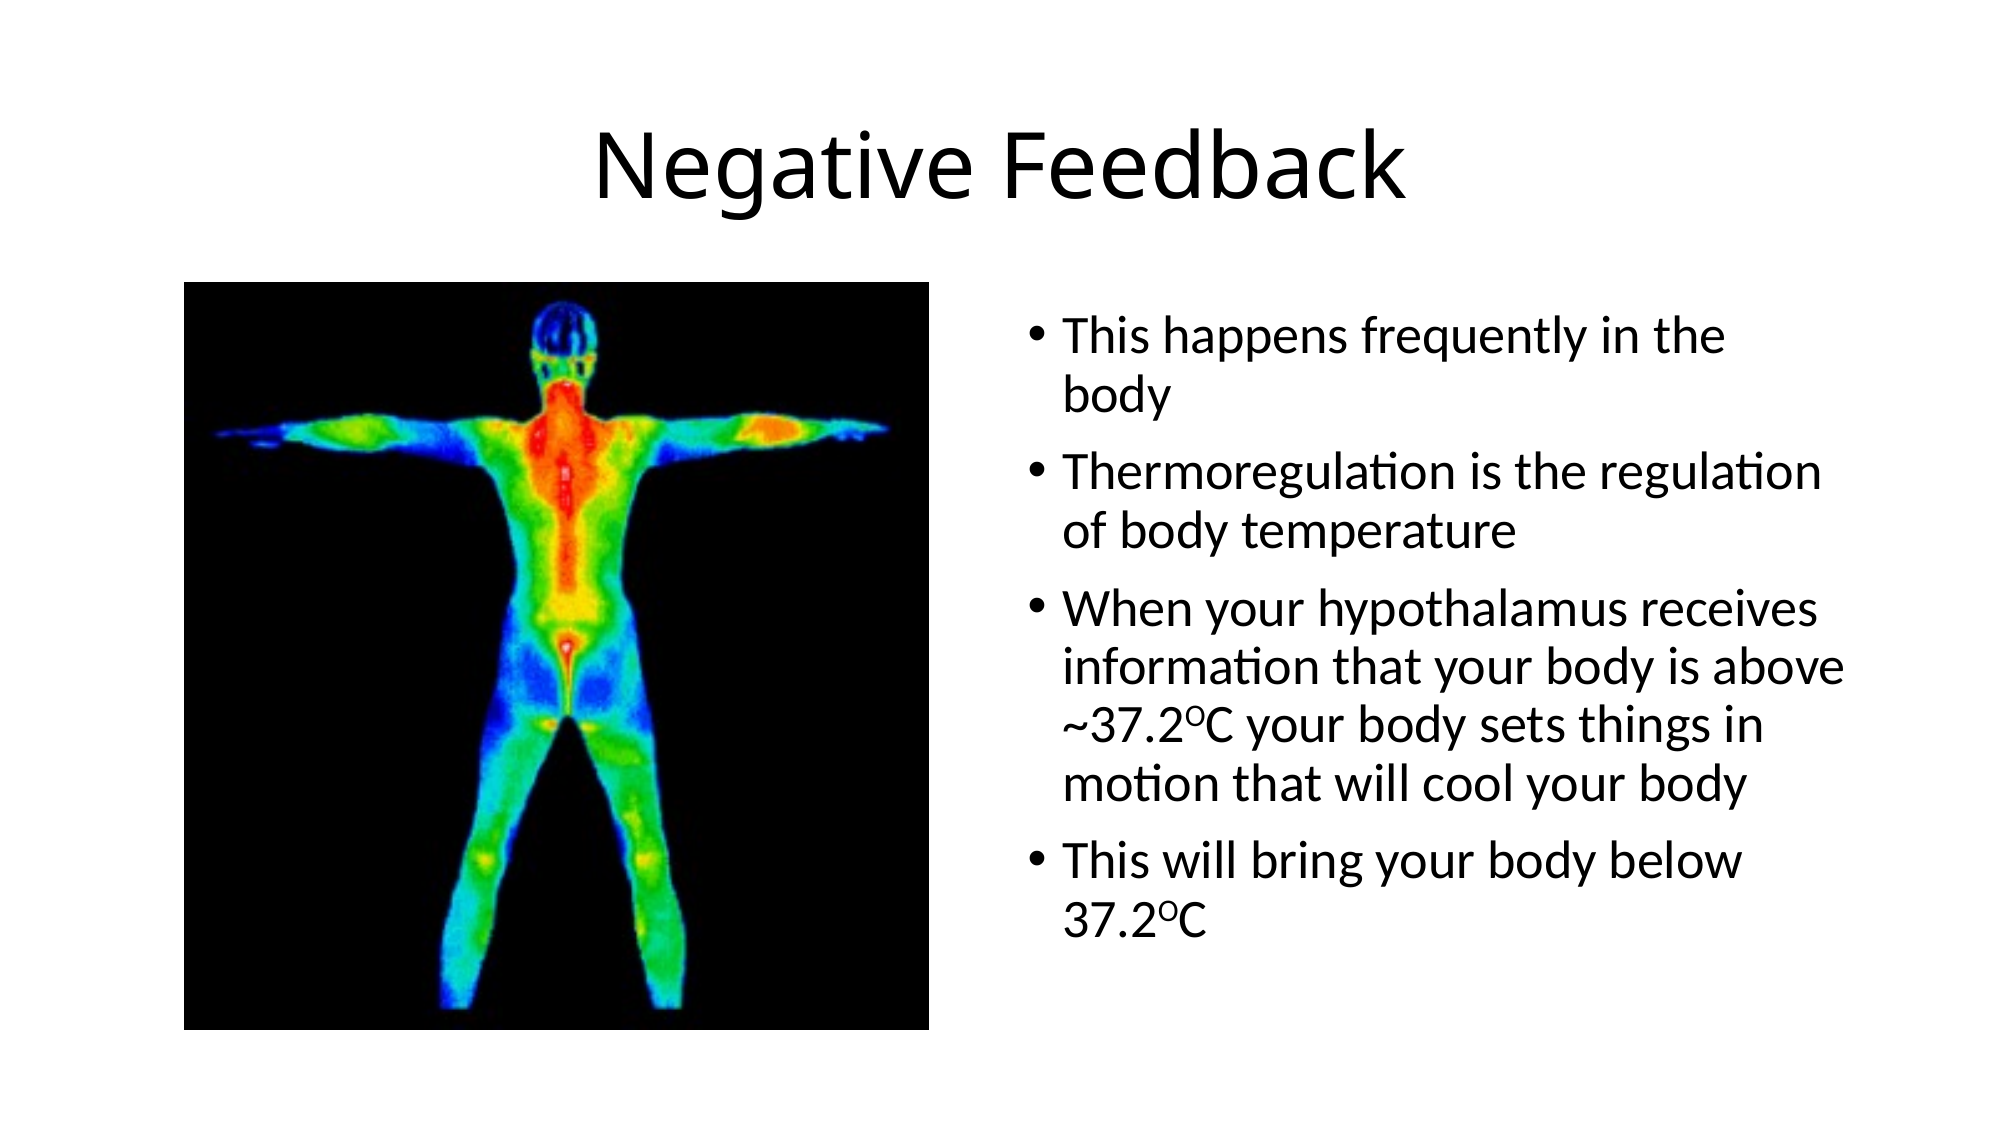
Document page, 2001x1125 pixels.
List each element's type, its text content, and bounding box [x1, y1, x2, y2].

list This happens frequently in the body Thermoregulation is the regulation of body temperature When your hypothalamus receives information that your body is above ~37.2OC your body sets things in motion that will cool your body This will bring your body below 37.2OC [1012, 299, 1863, 1014]
picture [184, 282, 929, 1030]
title Negative Feedback [137, 59, 1863, 278]
